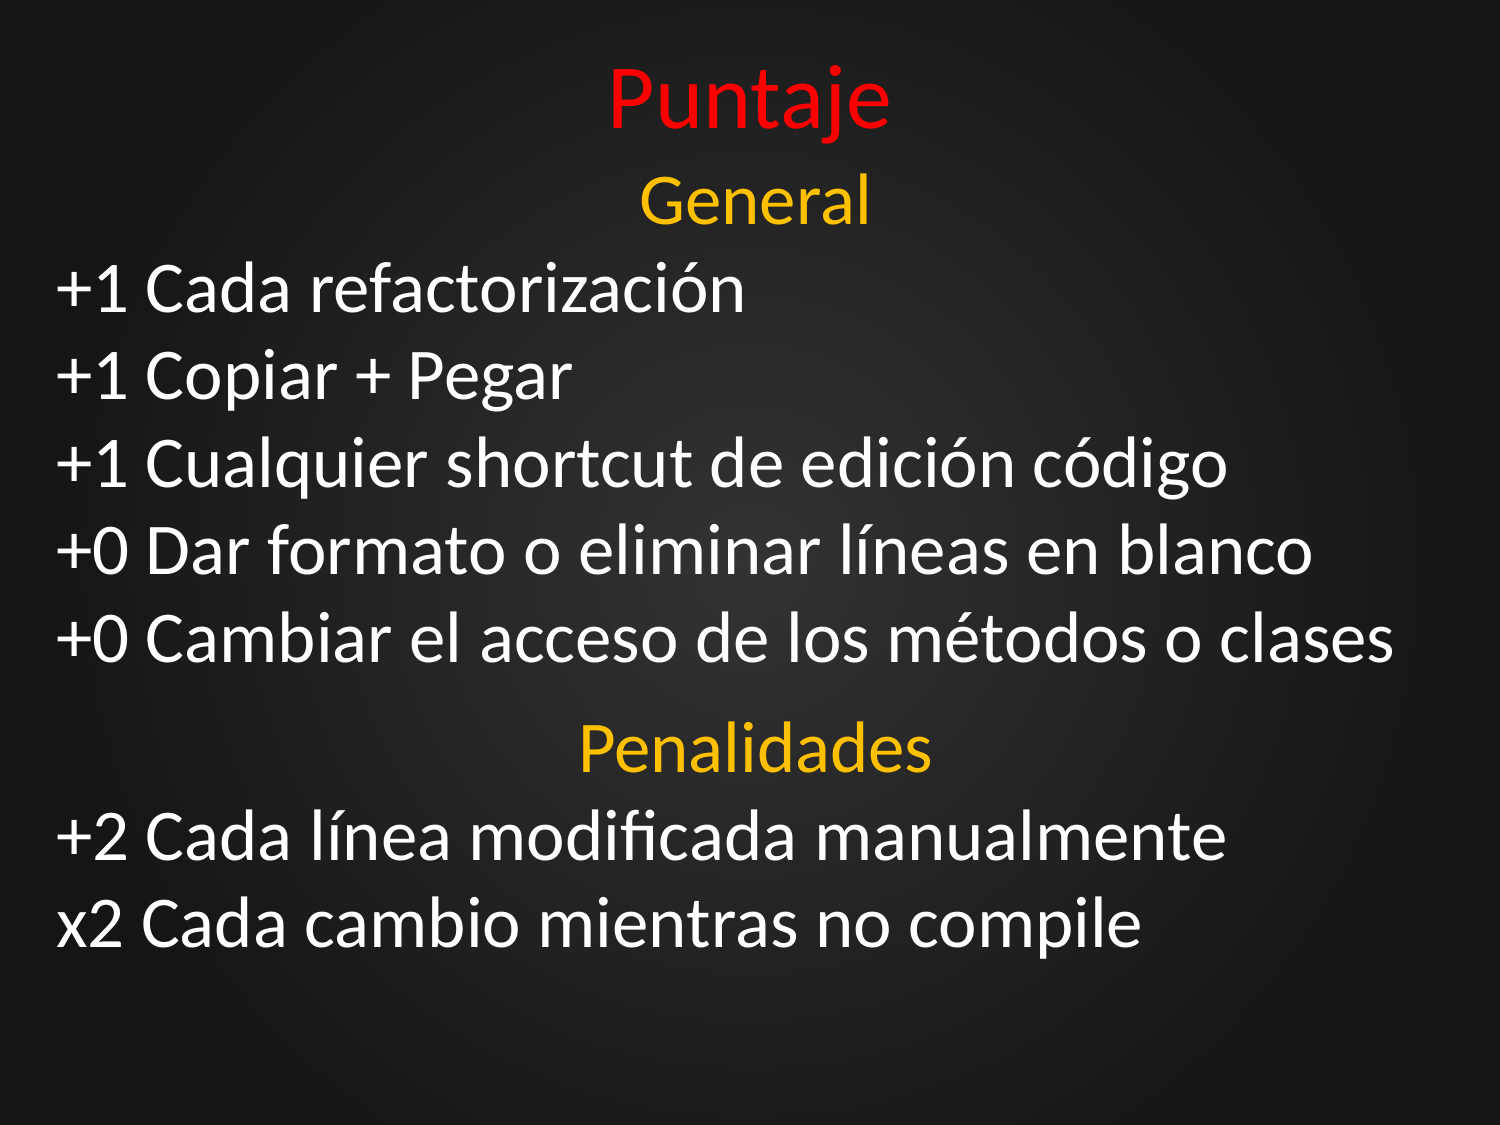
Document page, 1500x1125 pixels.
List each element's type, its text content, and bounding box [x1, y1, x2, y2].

picture [0, 0, 1500, 1125]
text_box Penalidades +2 Cada línea modificada manualmente x2 Cada cambio mientras no compile [41, 692, 1471, 970]
title Puntaje [74, 26, 1426, 144]
text_box General +1 Cada refactorización +1 Copiar + Pegar +1 Cualquier shortcut de edición código +0 Dar formato o eliminar líneas en blanco +0 Cambiar el acceso de los métodos o clases [41, 144, 1471, 684]
